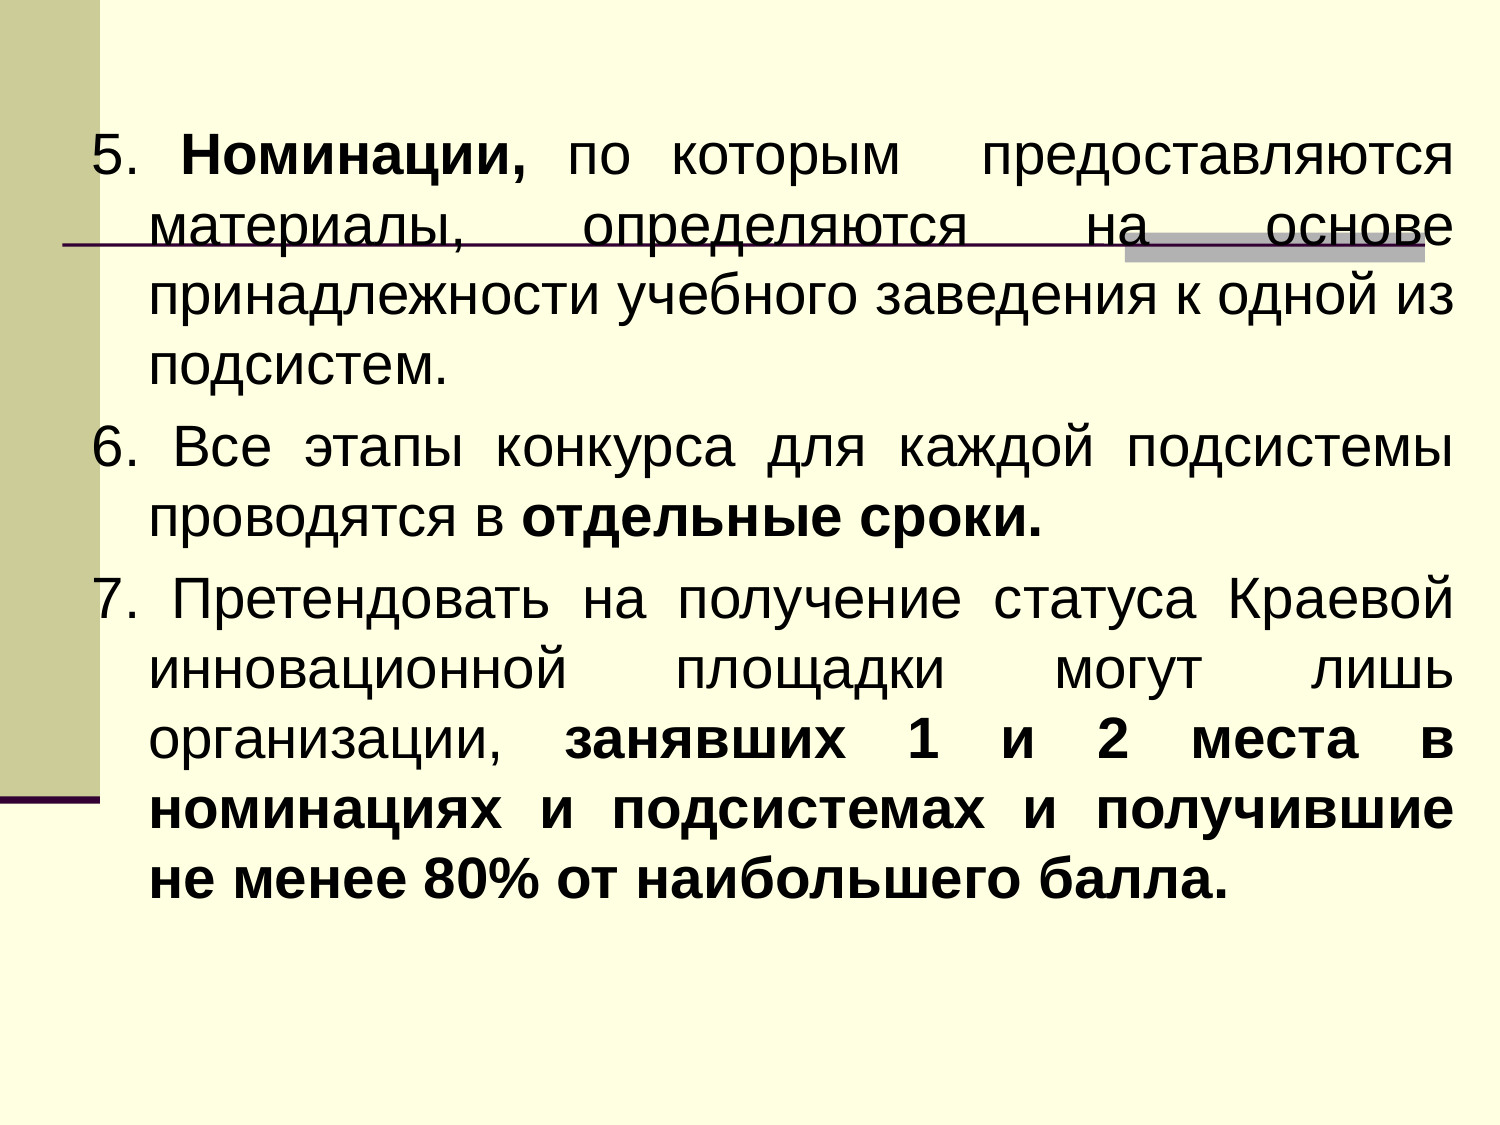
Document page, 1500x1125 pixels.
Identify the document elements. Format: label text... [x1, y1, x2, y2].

list 5. Номинации, по которым предоставляются материалы, определяются на основе принадлежности учебного заведения к одной из подсистем. 6. Все этапы конкурса для каждой подсистемы проводятся в отдельные сроки. 7. Претендовать на получение статуса Краевой инновационной площадки могут лишь организации, занявших 1 и 2 места в номинациях и подсистемах и получившие не менее 80% от наибольшего балла. [76, 109, 1471, 1125]
